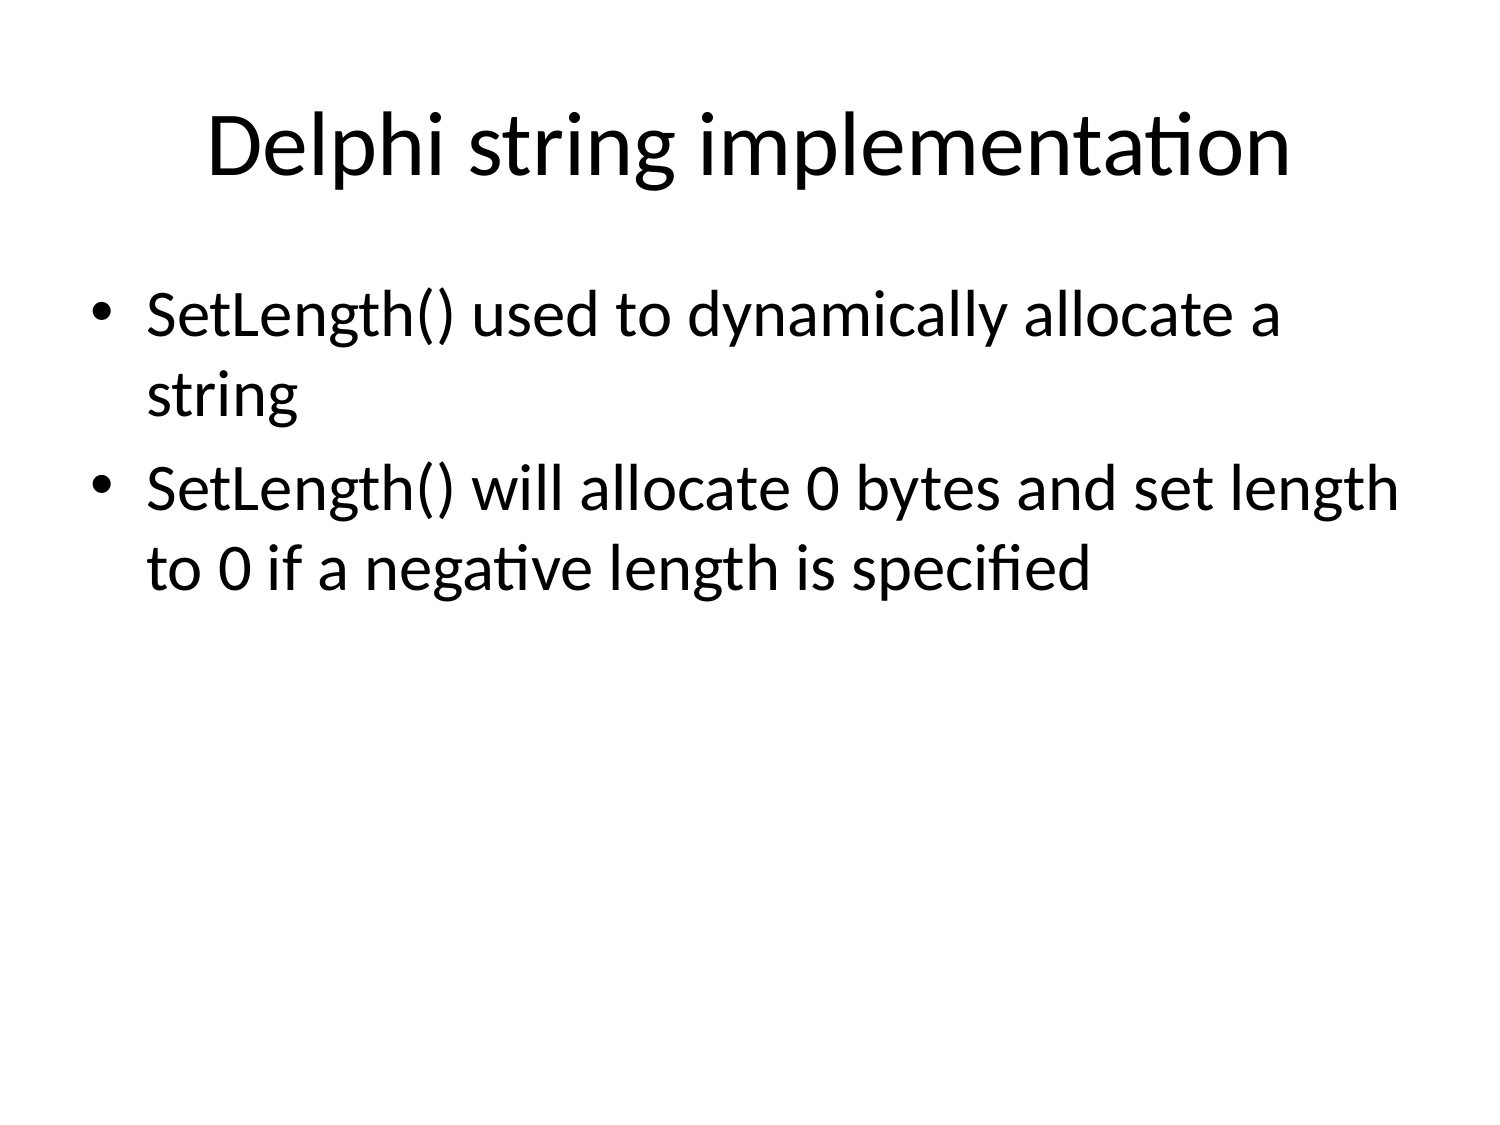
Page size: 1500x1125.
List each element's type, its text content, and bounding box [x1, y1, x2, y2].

title Delphi string implementation [75, 45, 1425, 233]
list SetLength() used to dynamically allocate a string SetLength() will allocate 0 bytes and set length to 0 if a negative length is specified [75, 262, 1425, 1005]
